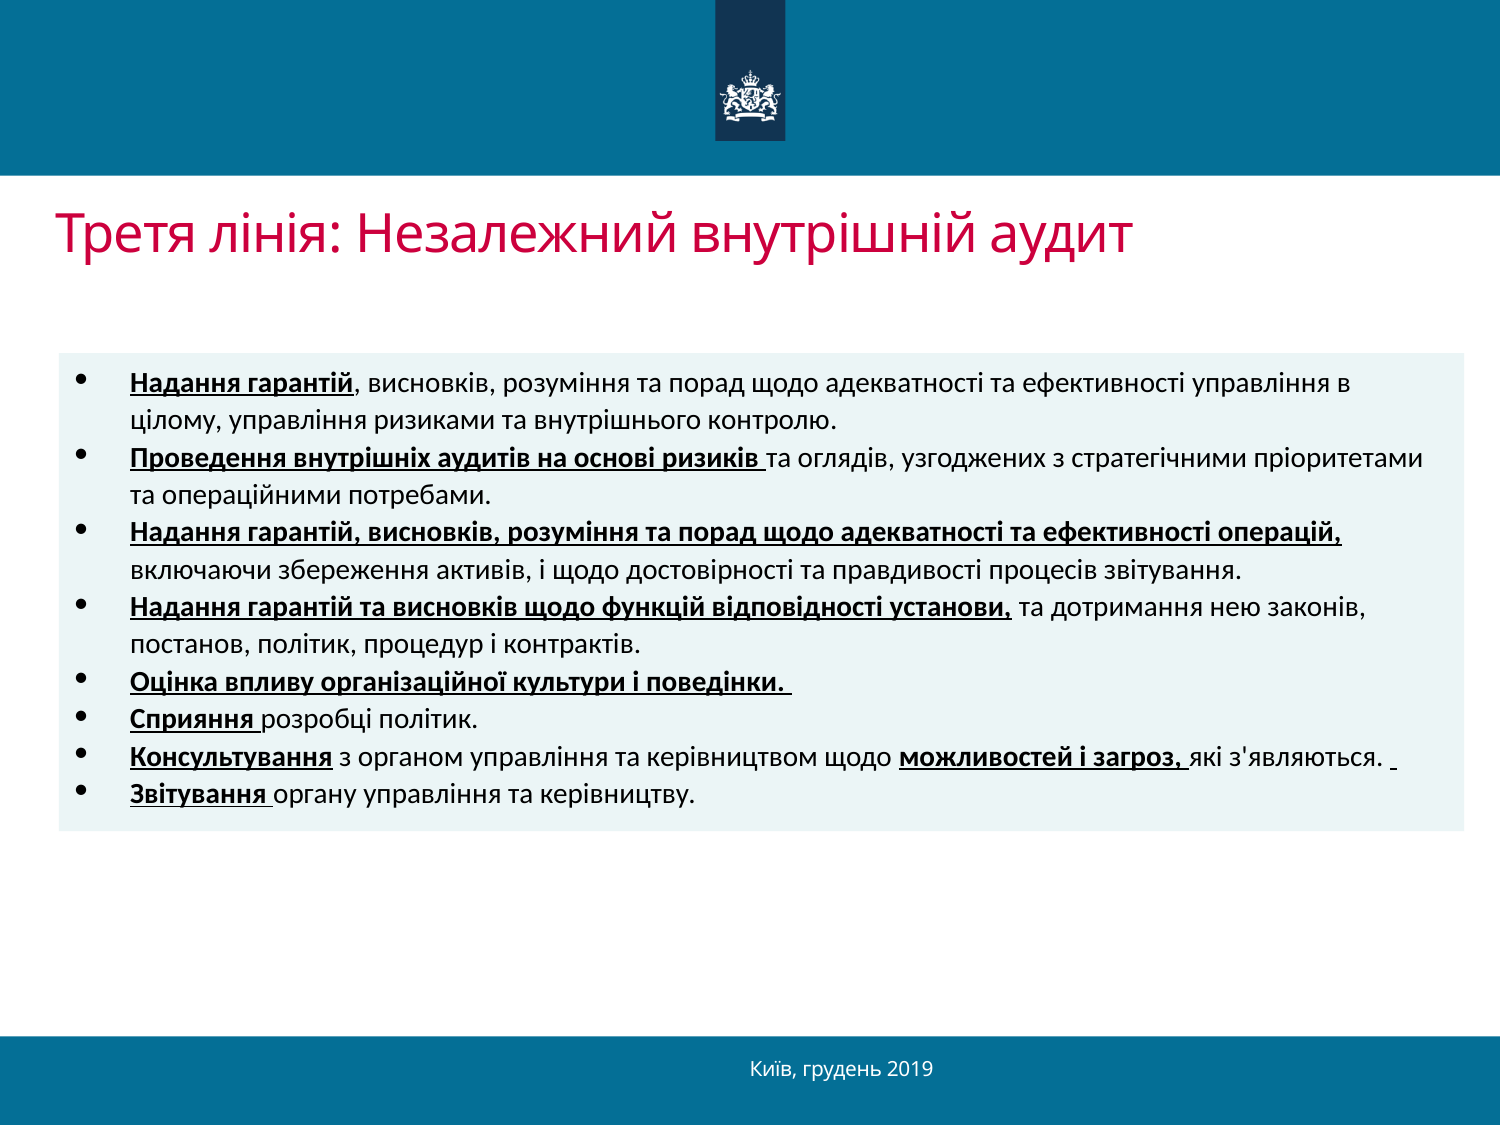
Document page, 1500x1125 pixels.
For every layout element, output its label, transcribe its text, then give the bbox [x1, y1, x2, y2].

picture [716, 0, 784, 140]
list Надання гарантій, висновків, розуміння та порад щодо адекватності та ефективності управління в цілому, управління ризиками та внутрішнього контролю. Проведення внутрішніх аудитів на основі ризиків та оглядів, узгоджених з стратегічними пріоритетами та операційними потребами. Надання гарантій, висновків, розуміння та порад щодо адекватності та ефективності операцій, включаючи збереження активів, і щодо достовірності та правдивості процесів звітування. Надання гарантій та висновків щодо функцій відповідності установи, та дотримання нею законів, постанов, політик, процедур і контрактів. Оцінка впливу організаційної культури і поведінки. Сприяння розробці політик. Консультування з органом управління та керівництвом щодо можливостей і загроз, які з'являються. Звітування органу управління та керівництву. [58, 352, 1465, 832]
title Третя лінія: Незалежний внутрішній аудит [40, 190, 1391, 285]
footer Київ, грудень 2019 [734, 1047, 1419, 1100]
